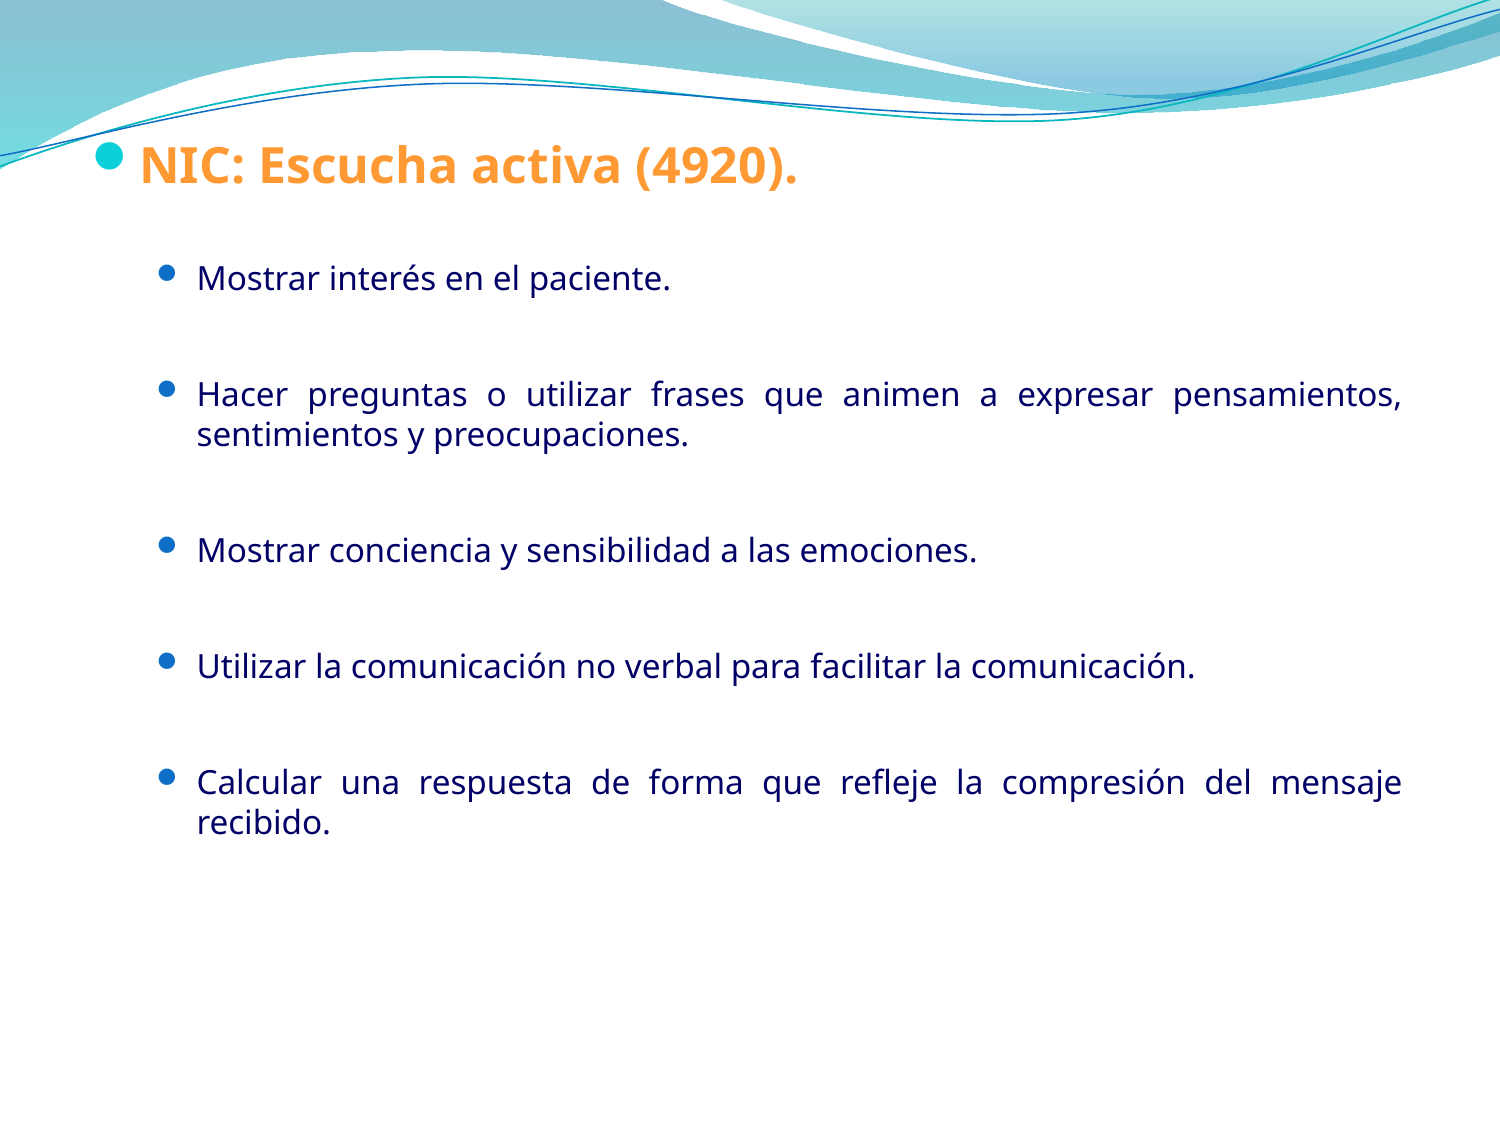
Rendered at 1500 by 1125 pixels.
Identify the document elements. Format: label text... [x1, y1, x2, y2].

list NIC: Escucha activa (4920). Mostrar interés en el paciente. Hacer preguntas o utilizar frases que animen a expresar pensamientos, sentimientos y preocupaciones. Mostrar conciencia y sensibilidad a las emociones. Utilizar la comunicación no verbal para facilitar la comunicación. Calcular una respuesta de forma que refleje la compresión del mensaje recibido. [76, 136, 1420, 1000]
